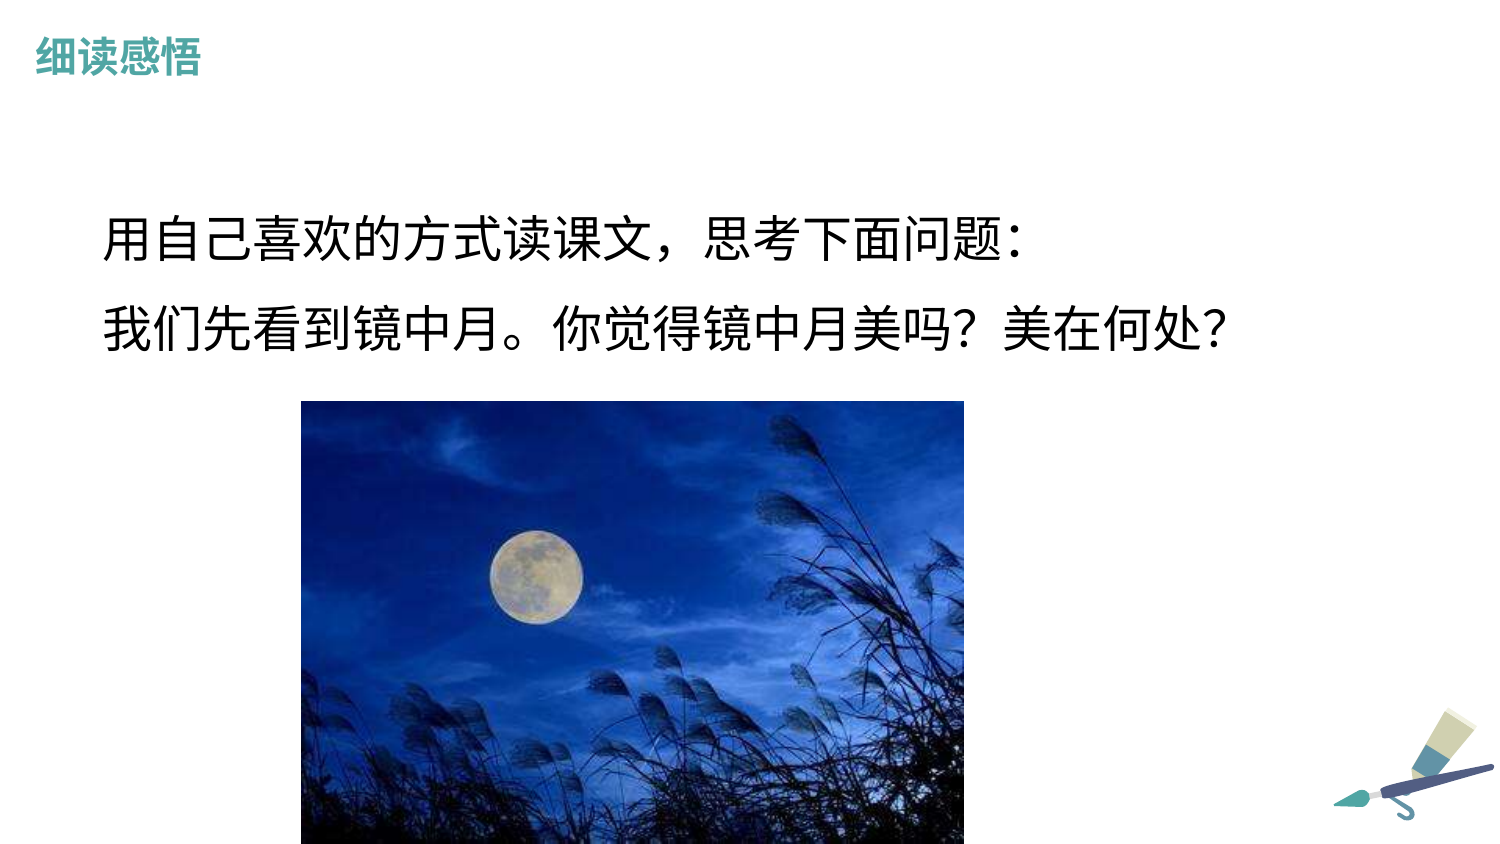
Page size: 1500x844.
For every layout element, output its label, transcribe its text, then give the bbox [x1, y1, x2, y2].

picture [301, 401, 964, 844]
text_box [1358, 708, 1481, 844]
text_box 用自己喜欢的方式读课文，思考下面问题： 我们先看到镜中月。你觉得镜中月美吗？美在何处？ [87, 170, 1435, 456]
text_box 细读感悟 [24, 25, 261, 87]
